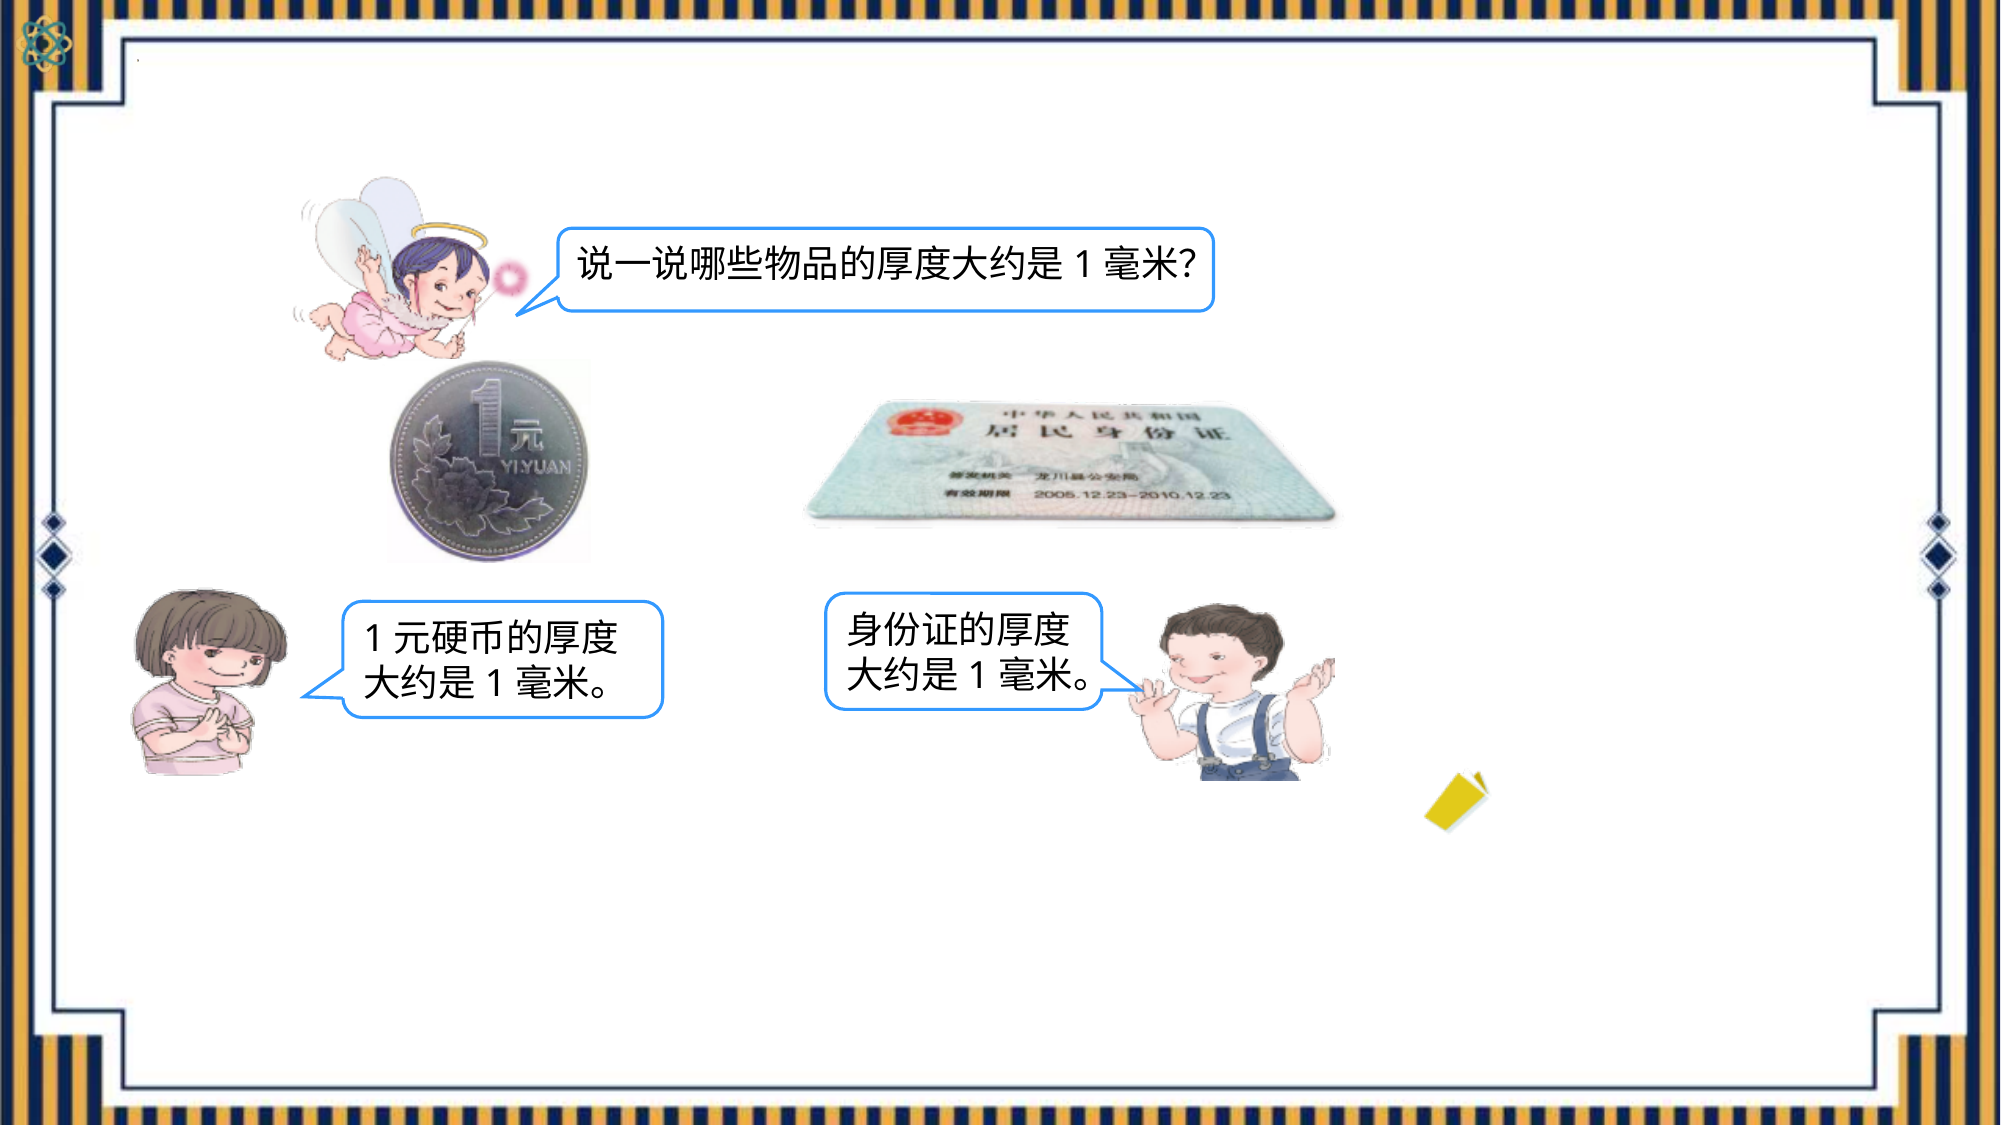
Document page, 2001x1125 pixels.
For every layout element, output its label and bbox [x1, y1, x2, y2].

picture [0, 0, 2001, 1125]
text_box [286, 171, 1214, 382]
text_box [825, 593, 1335, 781]
text_box [99, 571, 663, 788]
